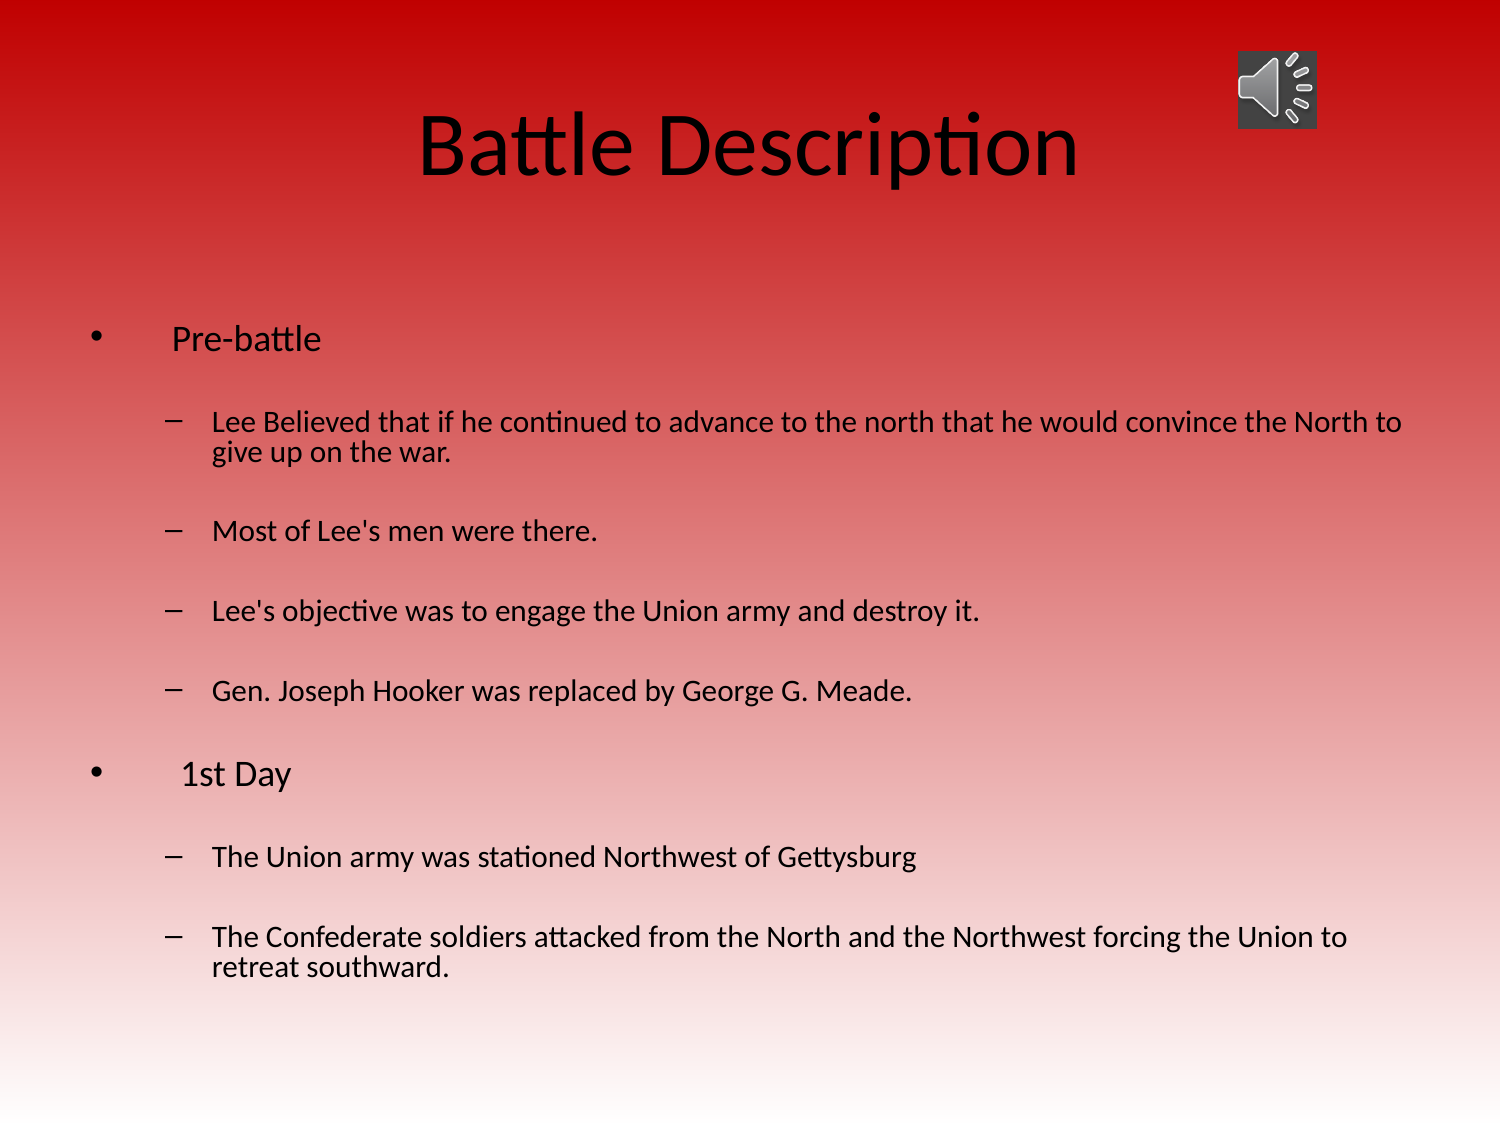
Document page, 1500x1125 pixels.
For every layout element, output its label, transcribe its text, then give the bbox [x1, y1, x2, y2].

list Pre-battle Lee Believed that if he continued to advance to the north that he would convince the North to give up on the war. Most of Lee's men were there. Lee's objective was to engage the Union army and destroy it. Gen. Joseph Hooker was replaced by George G. Meade. 1st Day The Union army was stationed Northwest of Gettysburg The Confederate soldiers attacked from the North and the Northwest forcing the Union to retreat southward. [74, 262, 1426, 1006]
picture [1237, 49, 1318, 131]
title Battle Description [74, 44, 1426, 233]
